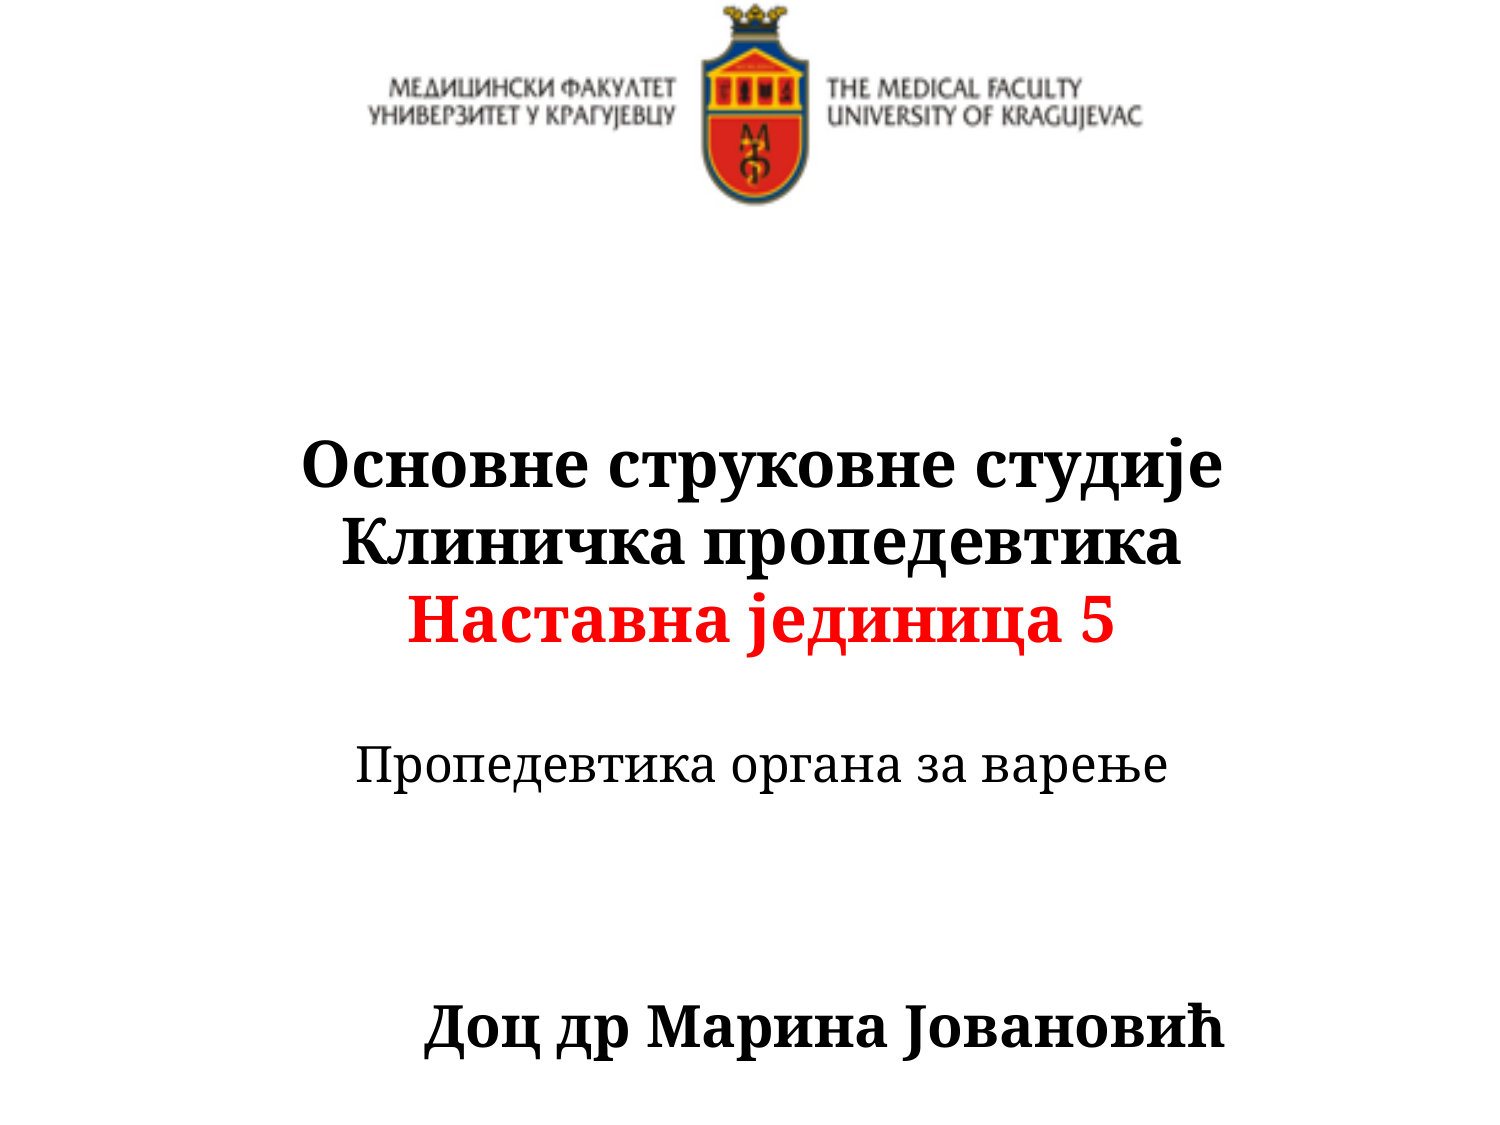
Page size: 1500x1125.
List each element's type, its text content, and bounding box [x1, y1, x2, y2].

subtitle Доц др Марина Јовановић [300, 981, 1351, 1083]
picture [210, 0, 1357, 251]
title Основне струковне студије Клиничка пропедевтика Наставна јединица 5 Пропедевтика органа за варење [125, 249, 1400, 966]
